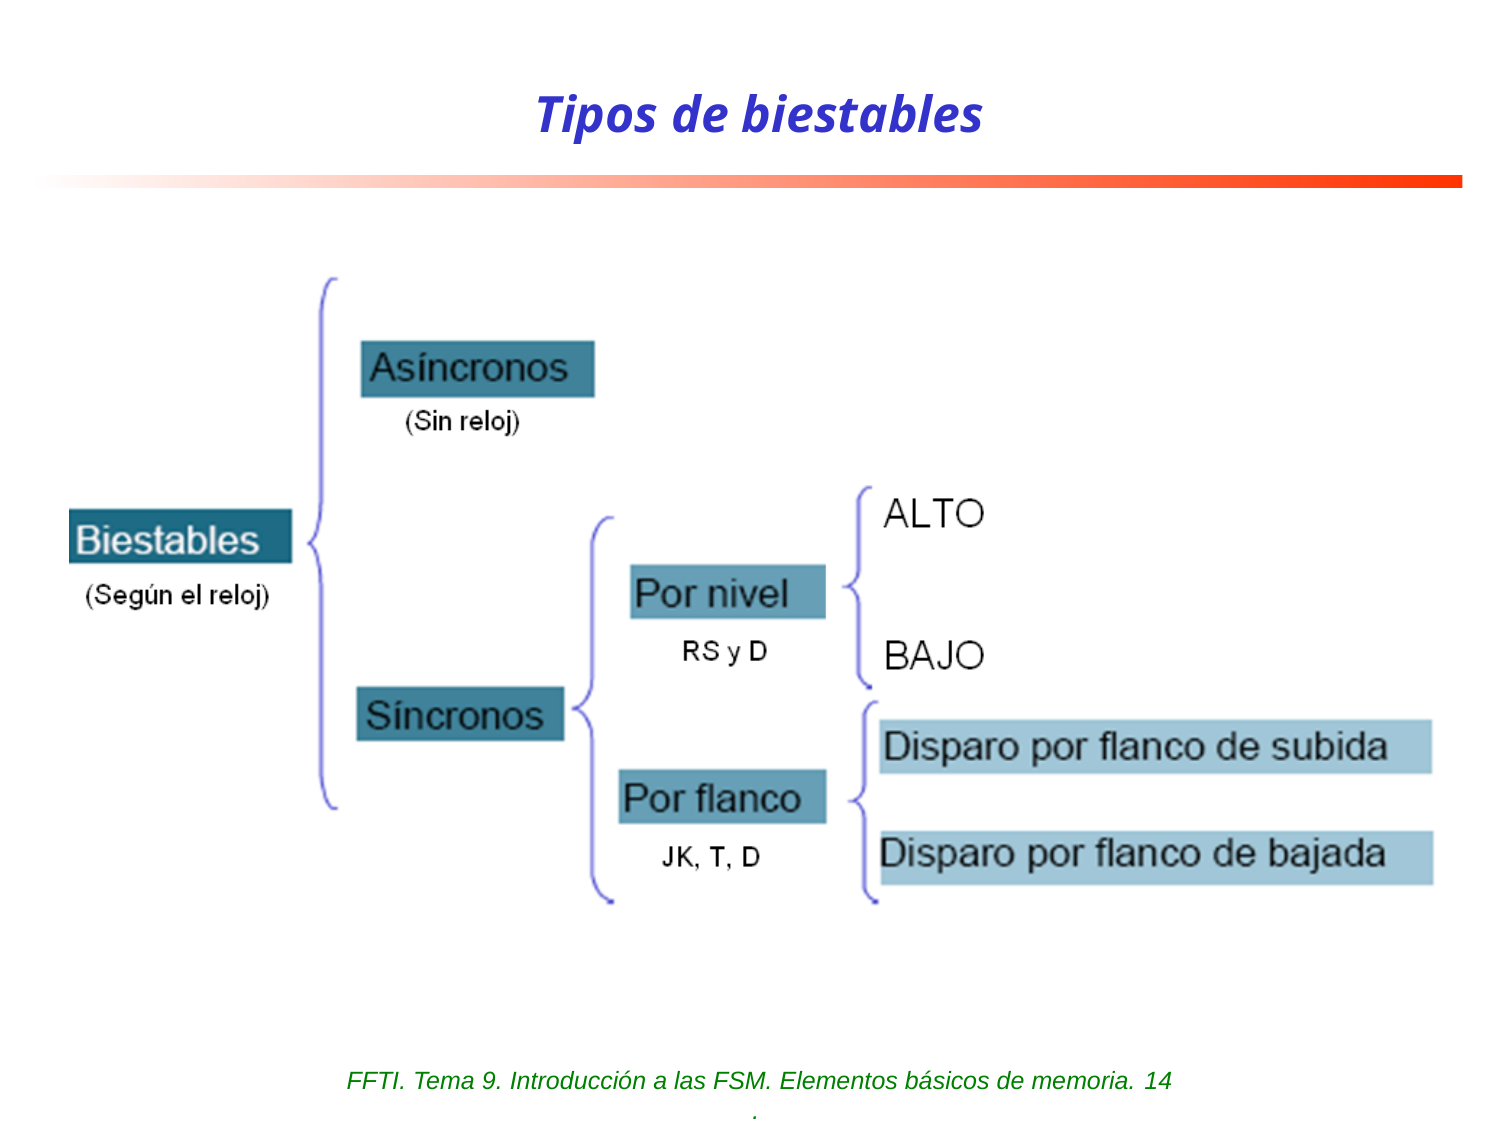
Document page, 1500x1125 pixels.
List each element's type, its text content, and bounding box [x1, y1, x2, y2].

picture [68, 258, 1451, 919]
title Tipos de biestables [68, 49, 1451, 176]
footer FFTI. Tema 9. Introducción a las FSM. Elementos básicos de memoria. 14 . [68, 1056, 1451, 1103]
